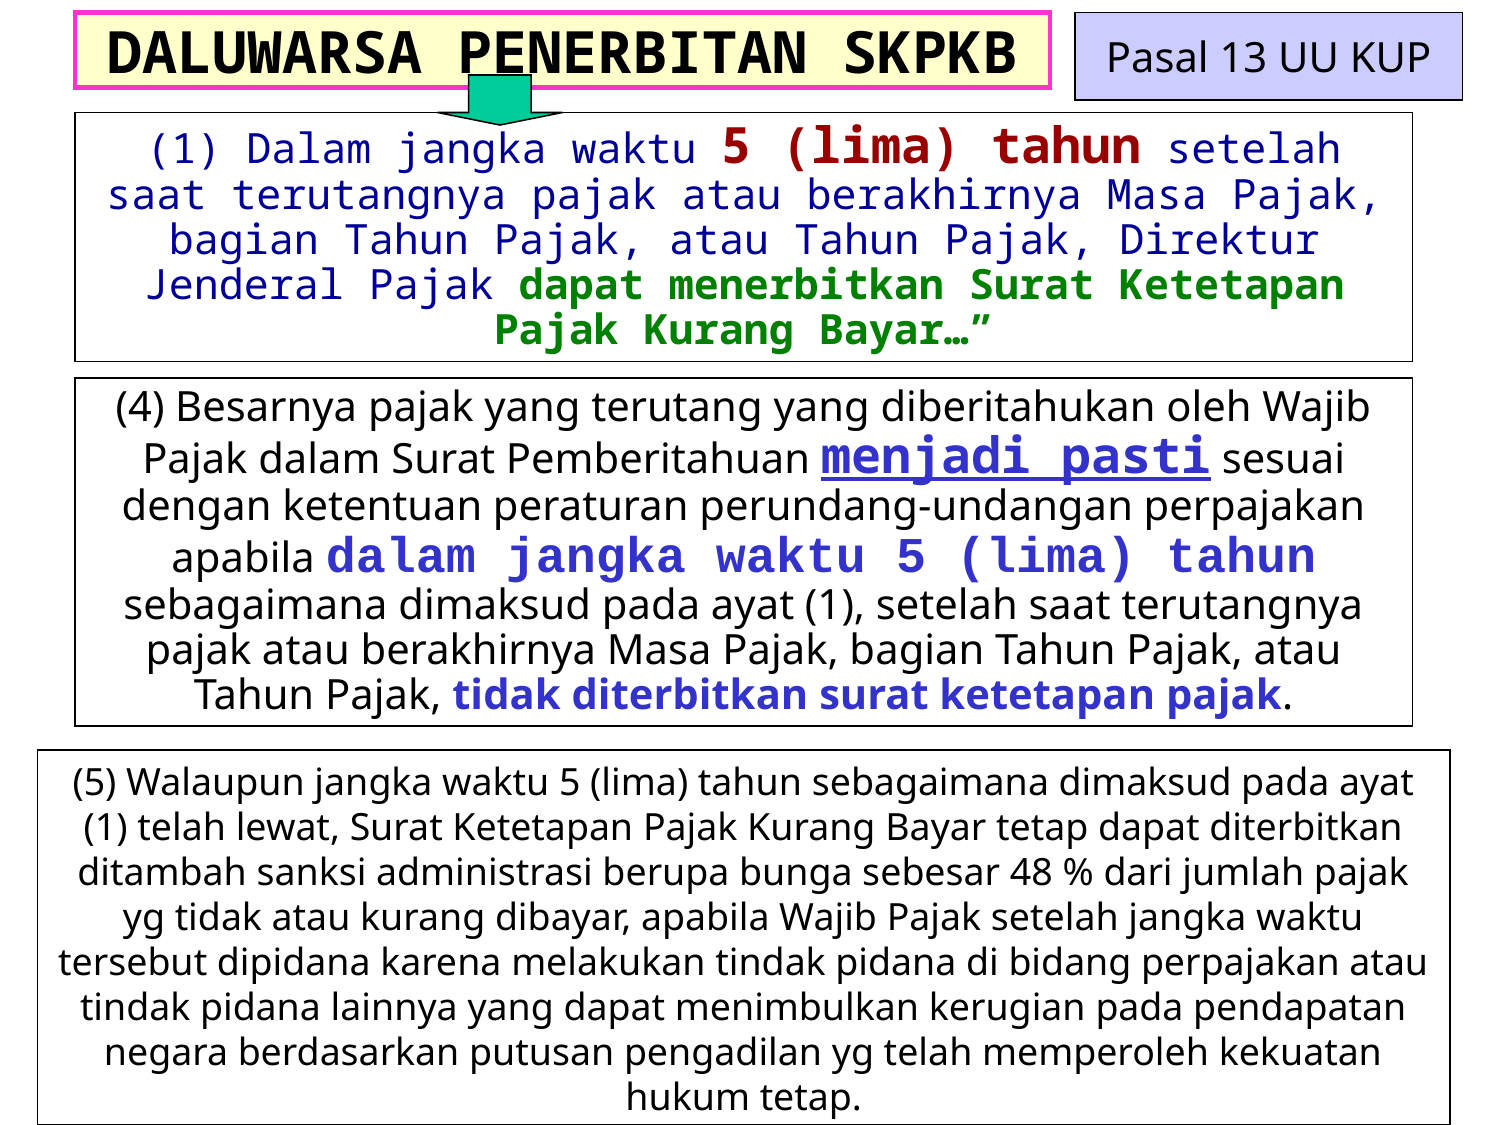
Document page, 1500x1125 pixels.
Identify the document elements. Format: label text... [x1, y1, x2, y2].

text_box (4) Besarnya pajak yang terutang yang diberitahukan oleh Wajib Pajak dalam Surat Pemberitahuan menjadi pasti sesuai dengan ketentuan peraturan perundang-undangan perpajakan apabila dalam jangka waktu 5 (lima) tahun sebagaimana dimaksud pada ayat (1), setelah saat terutangnya pajak atau berakhirnya Masa Pajak, bagian Tahun Pajak, atau Tahun Pajak, tidak diterbitkan surat ketetapan pajak. [74, 378, 1413, 726]
text_box (5) Walaupun jangka waktu 5 (lima) tahun sebagaimana dimaksud pada ayat (1) telah lewat, Surat Ketetapan Pajak Kurang Bayar tetap dapat diterbitkan ditambah sanksi administrasi berupa bunga sebesar 48 % dari jumlah pajak yg tidak atau kurang dibayar, apabila Wajib Pajak setelah jangka waktu tersebut dipidana karena melakukan tindak pidana di bidang perpajakan atau tindak pidana lainnya yang dapat menimbulkan kerugian pada pendapatan negara berdasarkan putusan pengadilan yg telah memperoleh kekuatan hukum tetap. [37, 749, 1450, 1125]
text_box (1) Dalam jangka waktu 5 (lima) tahun setelah saat terutangnya pajak atau berakhirnya Masa Pajak, bagian Tahun Pajak, atau Tahun Pajak, Direktur Jenderal Pajak dapat menerbitkan Surat Ketetapan Pajak Kurang Bayar…” [74, 112, 1413, 362]
text_box Pasal 13 UU KUP [1074, 12, 1463, 100]
title DALUWARSA PENERBITAN SKPKB [74, 12, 1051, 88]
text_box [437, 75, 563, 126]
